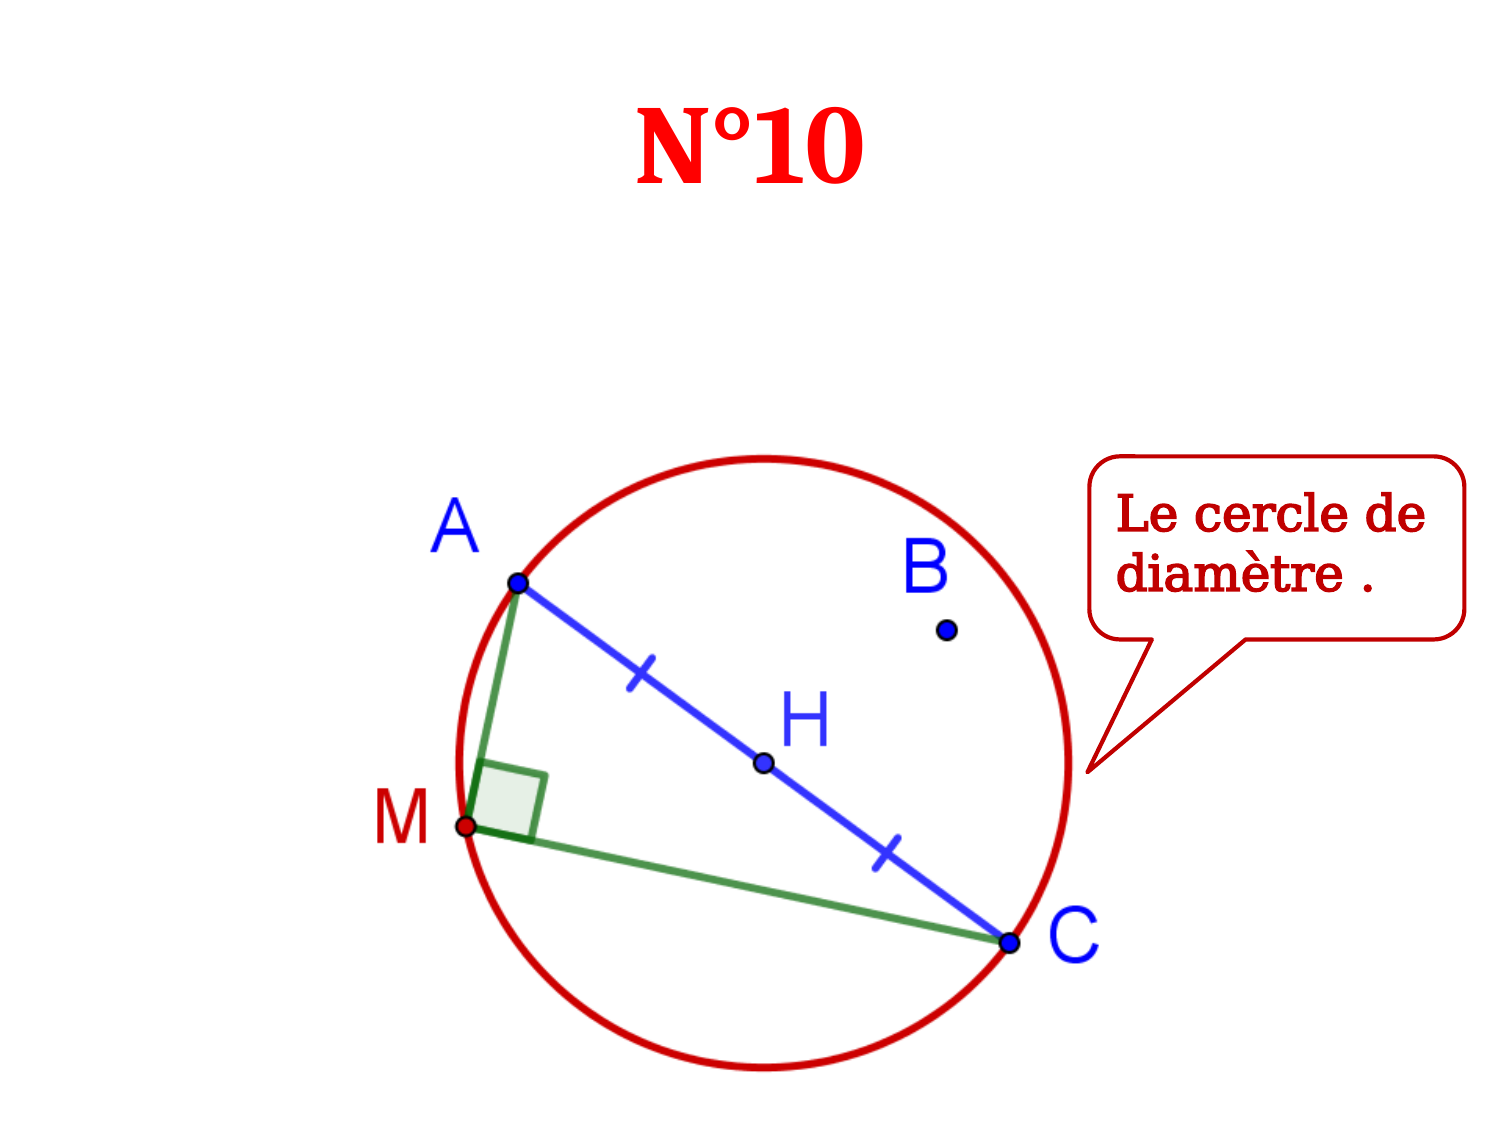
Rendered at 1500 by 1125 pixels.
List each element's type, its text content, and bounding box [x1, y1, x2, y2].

picture [243, 444, 1294, 1107]
text_box [1299, 454, 1467, 642]
text_box N°10 [0, 63, 1500, 214]
